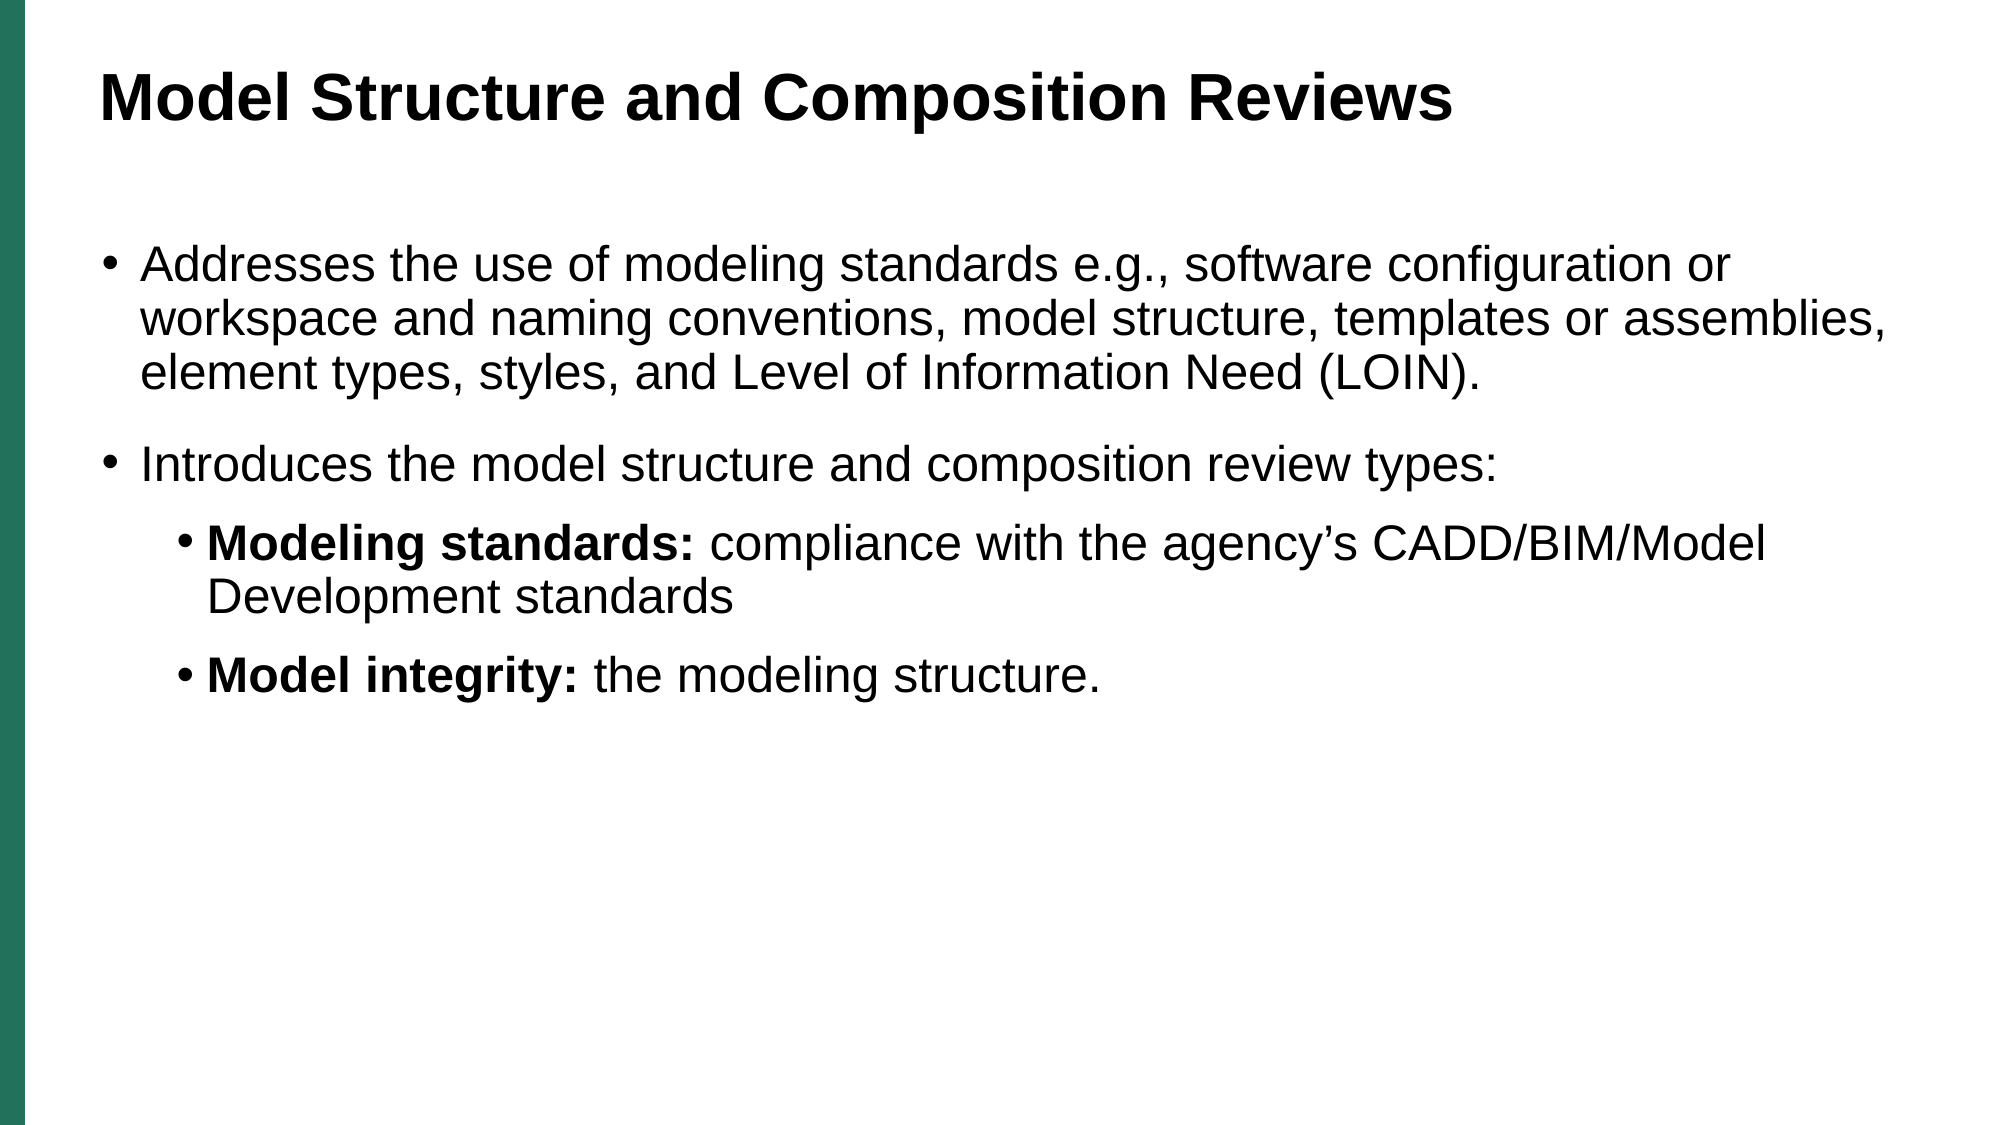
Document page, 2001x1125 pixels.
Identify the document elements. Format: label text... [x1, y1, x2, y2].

title Model Structure and Composition Reviews [99, 62, 1900, 200]
list Addresses the use of modeling standards e.g., software configuration or workspace and naming conventions, model structure, templates or assemblies, element types, styles, and Level of Information Need (LOIN). Introduces the model structure and composition review types: Modeling standards: compliance with the agency’s CADD/BIM/Model Development standards Model integrity: the modeling structure. [101, 238, 1902, 1038]
